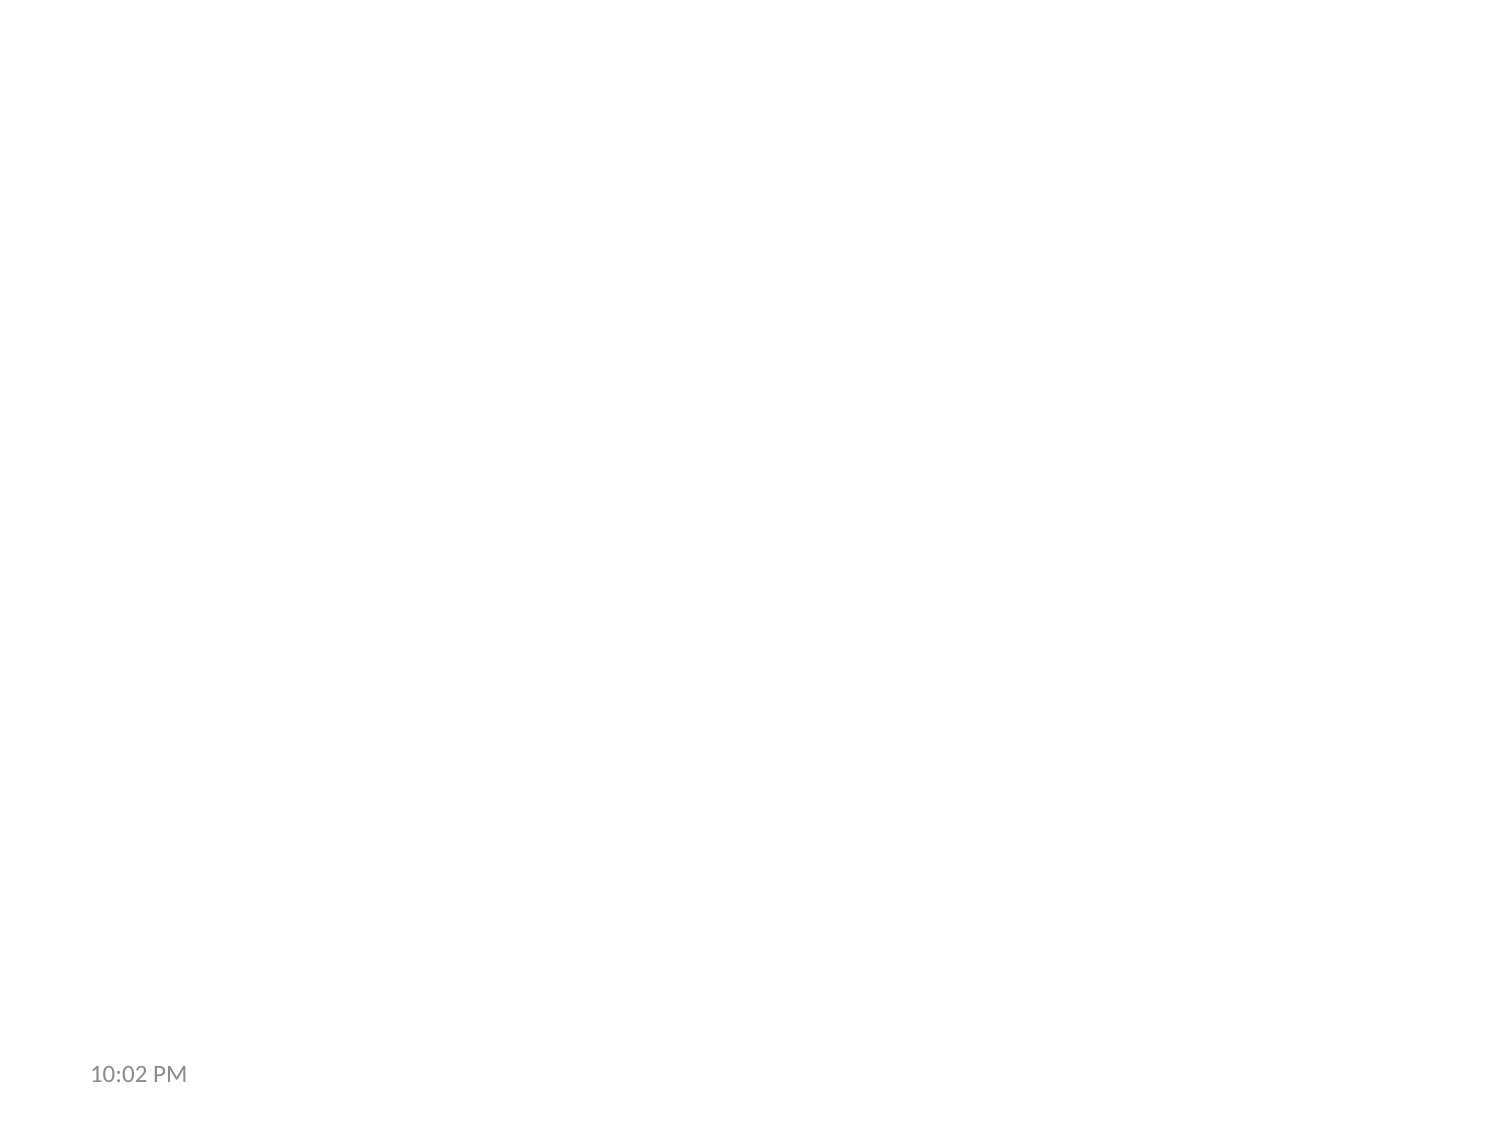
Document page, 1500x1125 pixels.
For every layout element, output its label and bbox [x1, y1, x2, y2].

slide_number [75, 1042, 425, 1103]
